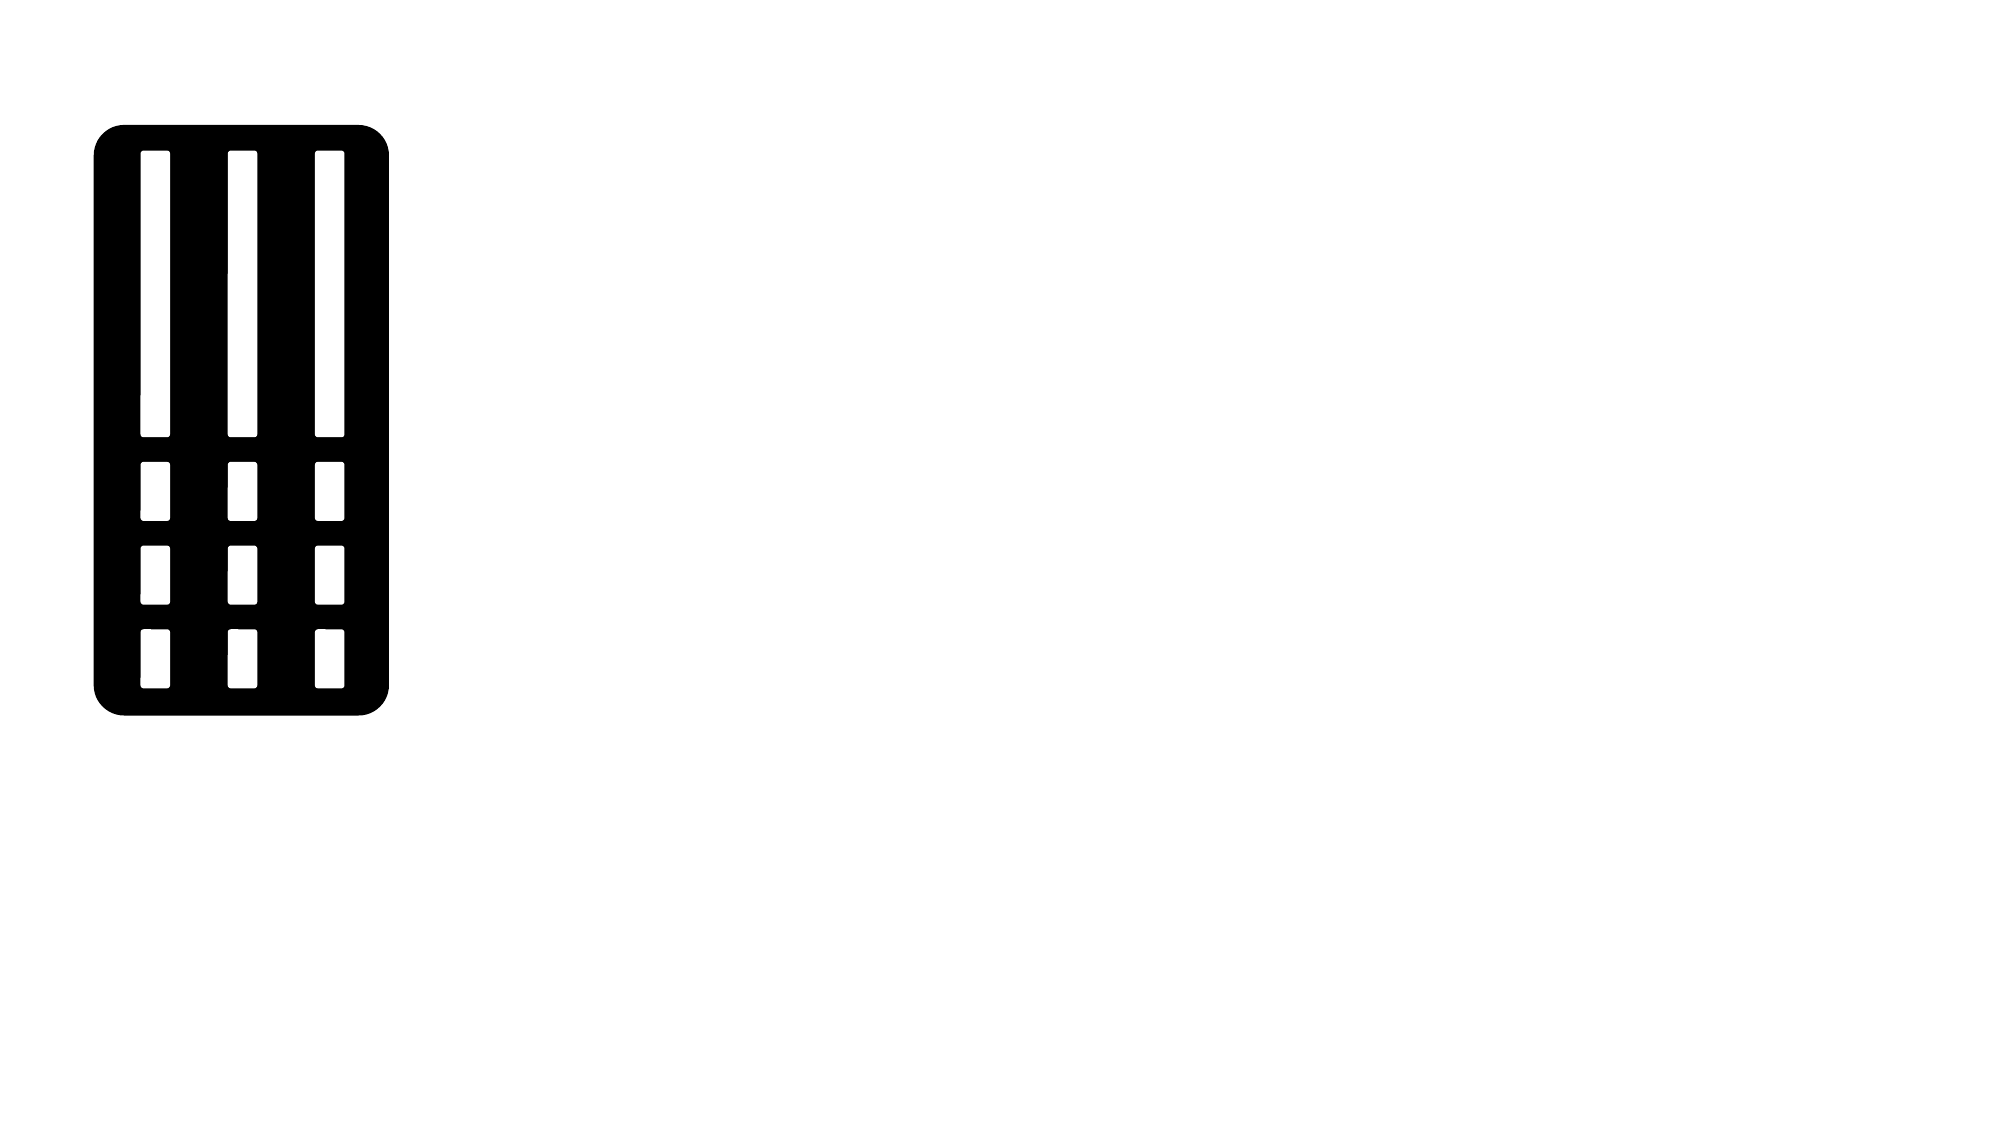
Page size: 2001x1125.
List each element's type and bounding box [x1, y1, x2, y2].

text_box [139, 149, 172, 439]
text_box [313, 544, 346, 606]
text_box [226, 544, 259, 606]
text_box [313, 460, 346, 522]
text_box [92, 123, 391, 717]
text_box [139, 460, 172, 522]
text_box [313, 149, 346, 439]
text_box [139, 628, 172, 690]
text_box [226, 149, 259, 439]
text_box [226, 460, 259, 522]
text_box [313, 628, 346, 690]
text_box [226, 628, 259, 690]
text_box [139, 544, 172, 606]
